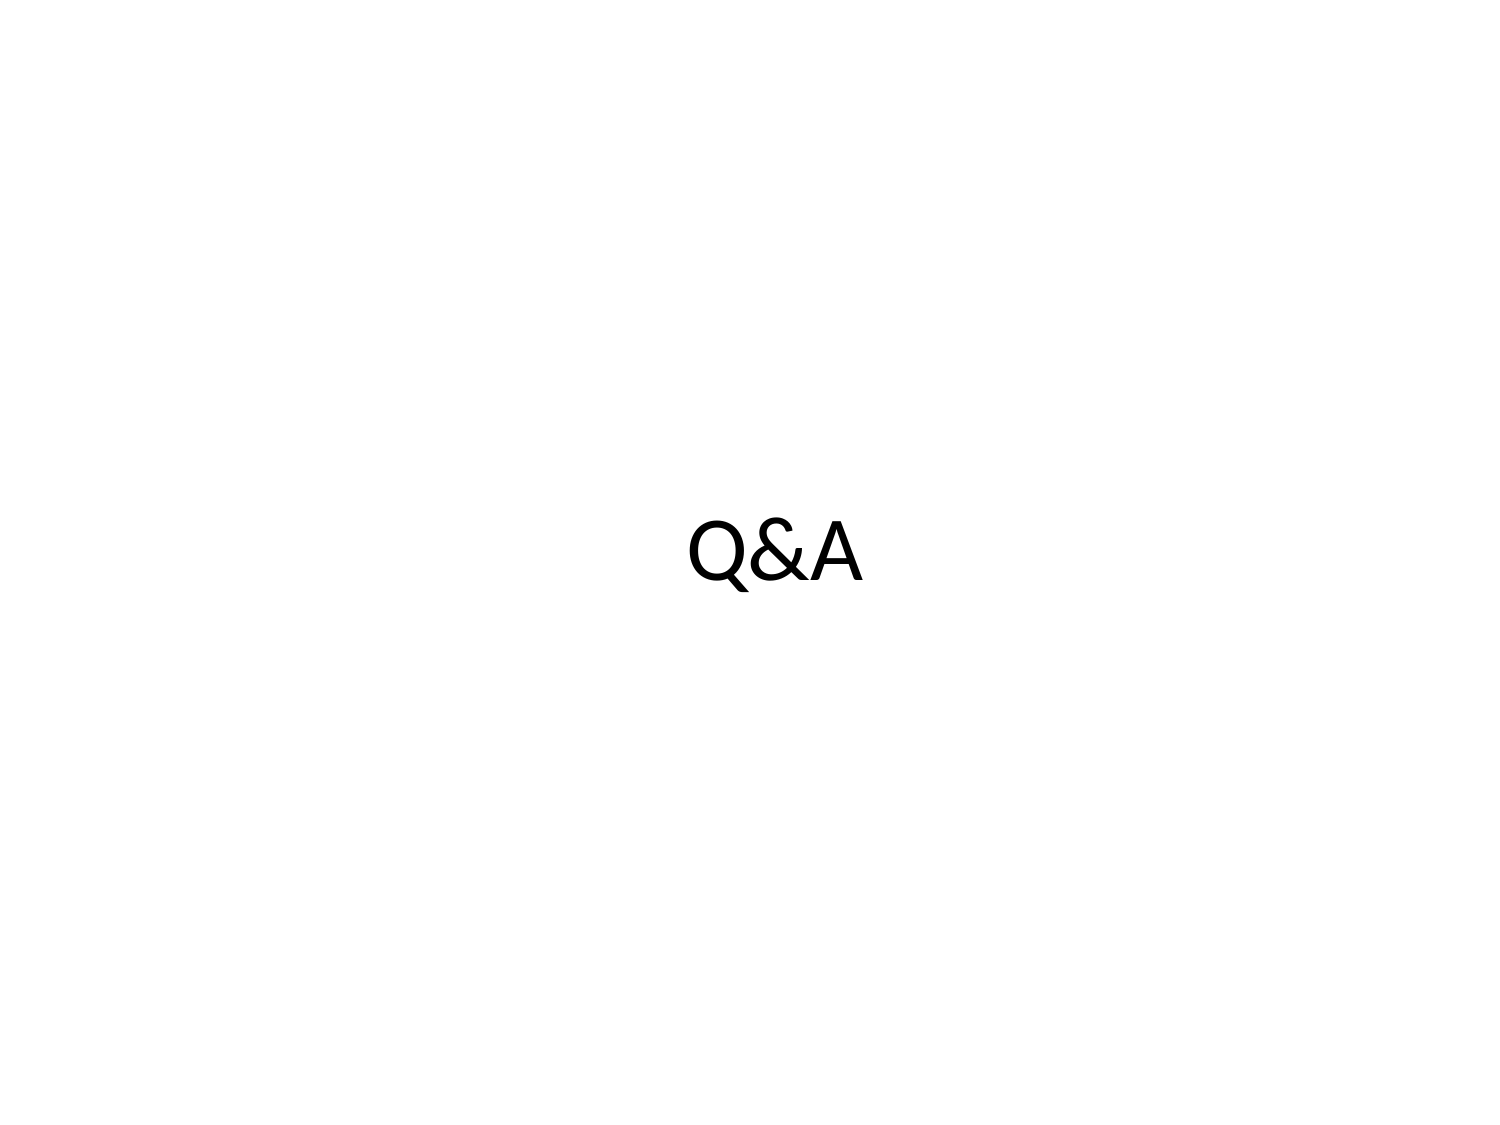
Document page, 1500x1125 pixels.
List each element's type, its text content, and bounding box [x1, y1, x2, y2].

title Q&A [99, 450, 1450, 638]
